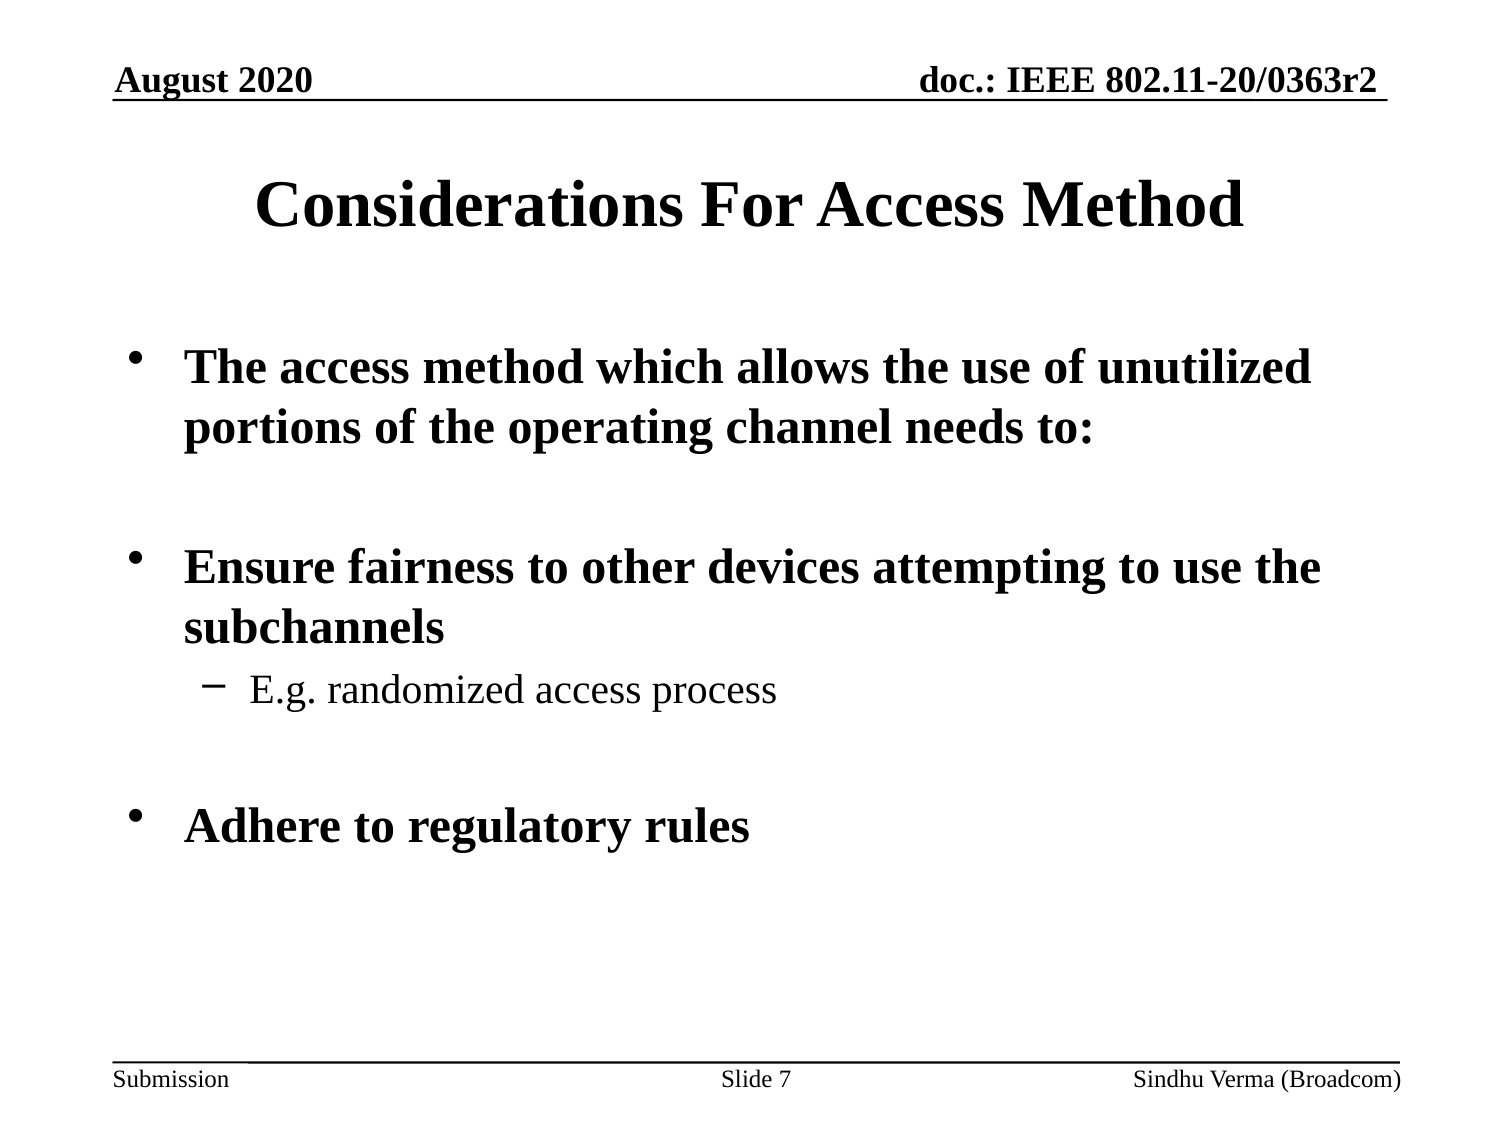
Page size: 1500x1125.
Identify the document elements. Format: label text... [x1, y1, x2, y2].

list The access method which allows the use of unutilized portions of the operating channel needs to: Ensure fairness to other devices attempting to use the subchannels E.g. randomized access process Adhere to regulatory rules [112, 326, 1388, 1002]
footer Sindhu Verma (Broadcom) [1129, 1061, 1402, 1093]
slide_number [114, 54, 316, 101]
title Considerations For Access Method [112, 112, 1388, 288]
slide_number Slide 7 [712, 1061, 800, 1093]
